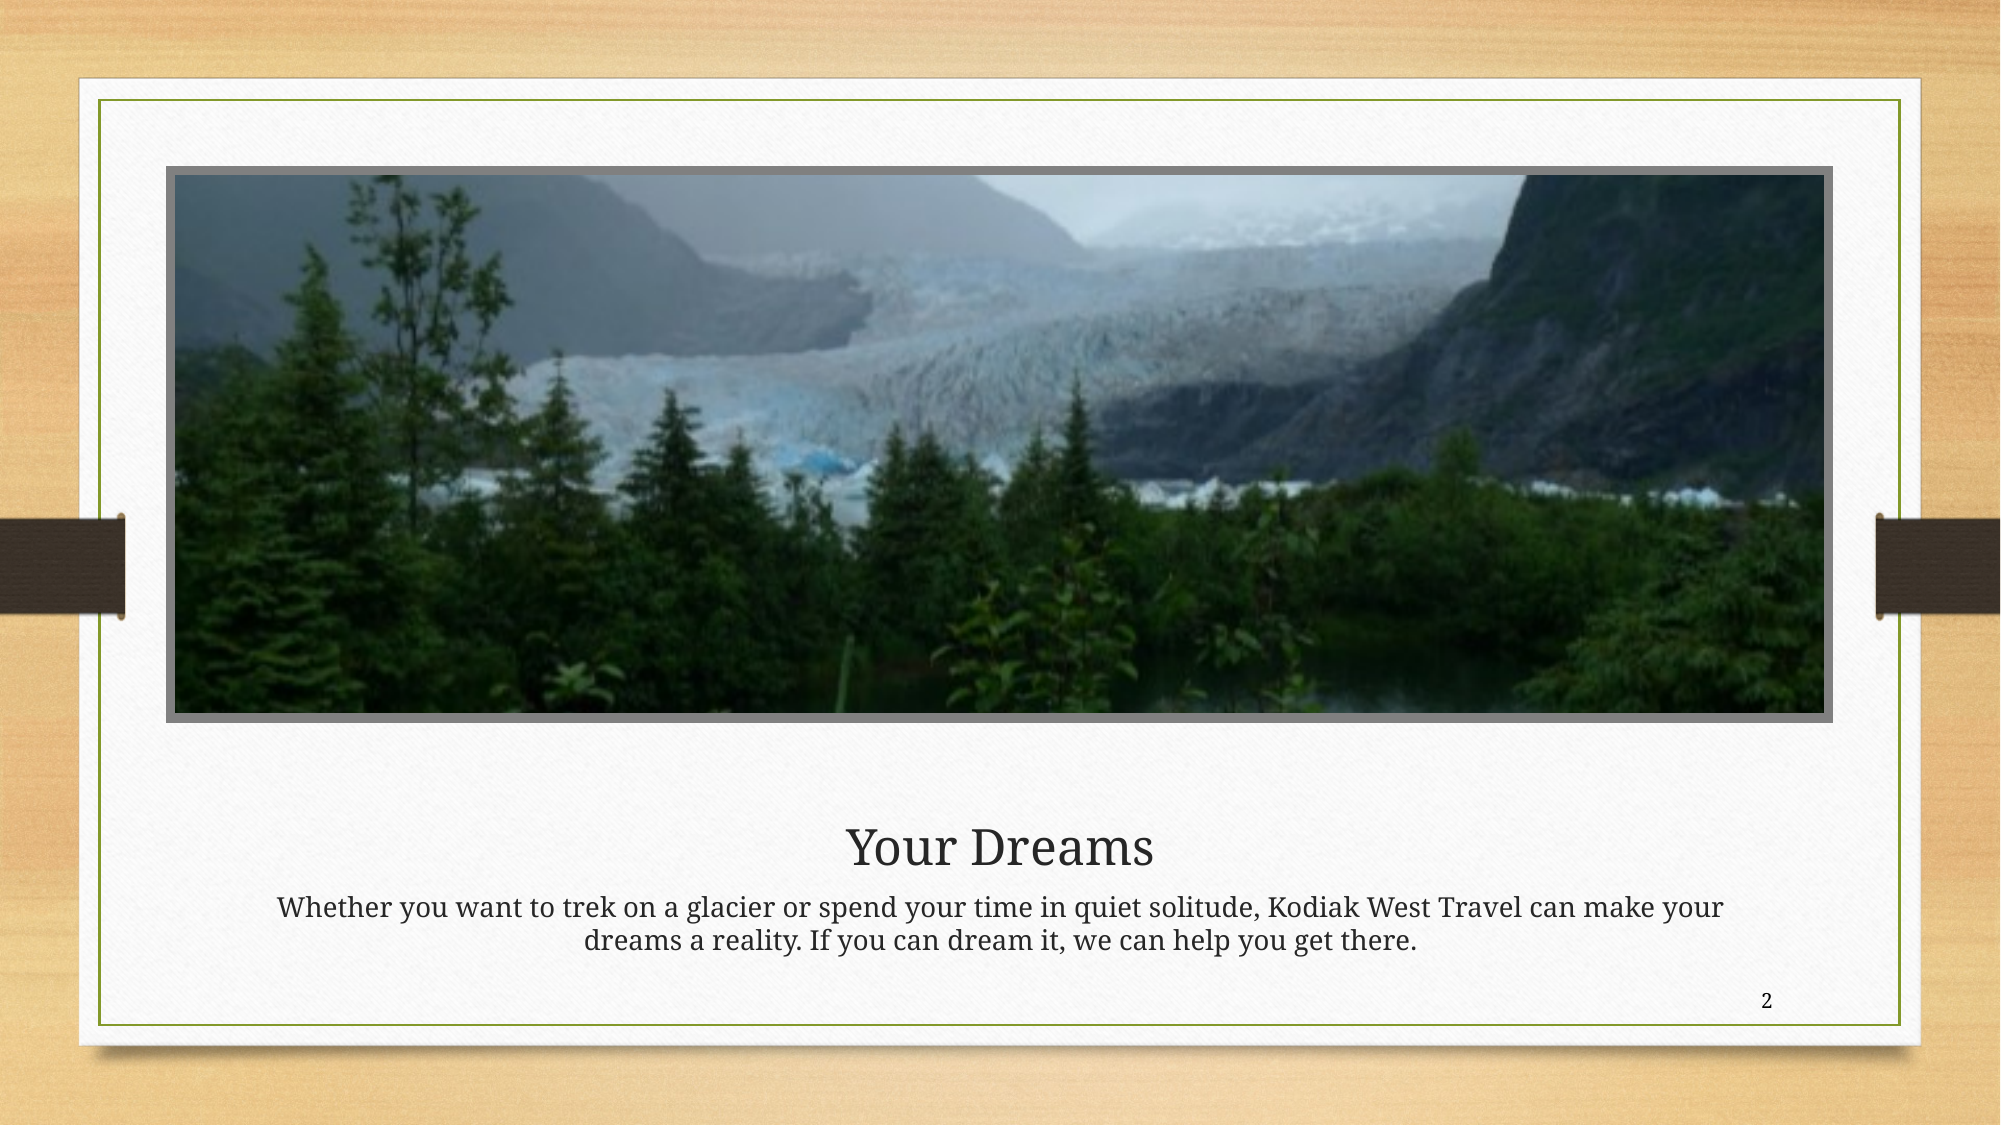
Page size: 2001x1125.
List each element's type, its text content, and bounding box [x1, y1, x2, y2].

list Whether you want to trek on a glacier or spend your time in quiet solitude, Kodiak West Travel can make your dreams a reality. If you can dream it, we can help you get there. [212, 882, 1789, 964]
picture [0, 0, 2001, 1125]
title Your Dreams [212, 789, 1789, 882]
slide_number 2 [1698, 979, 1788, 1025]
